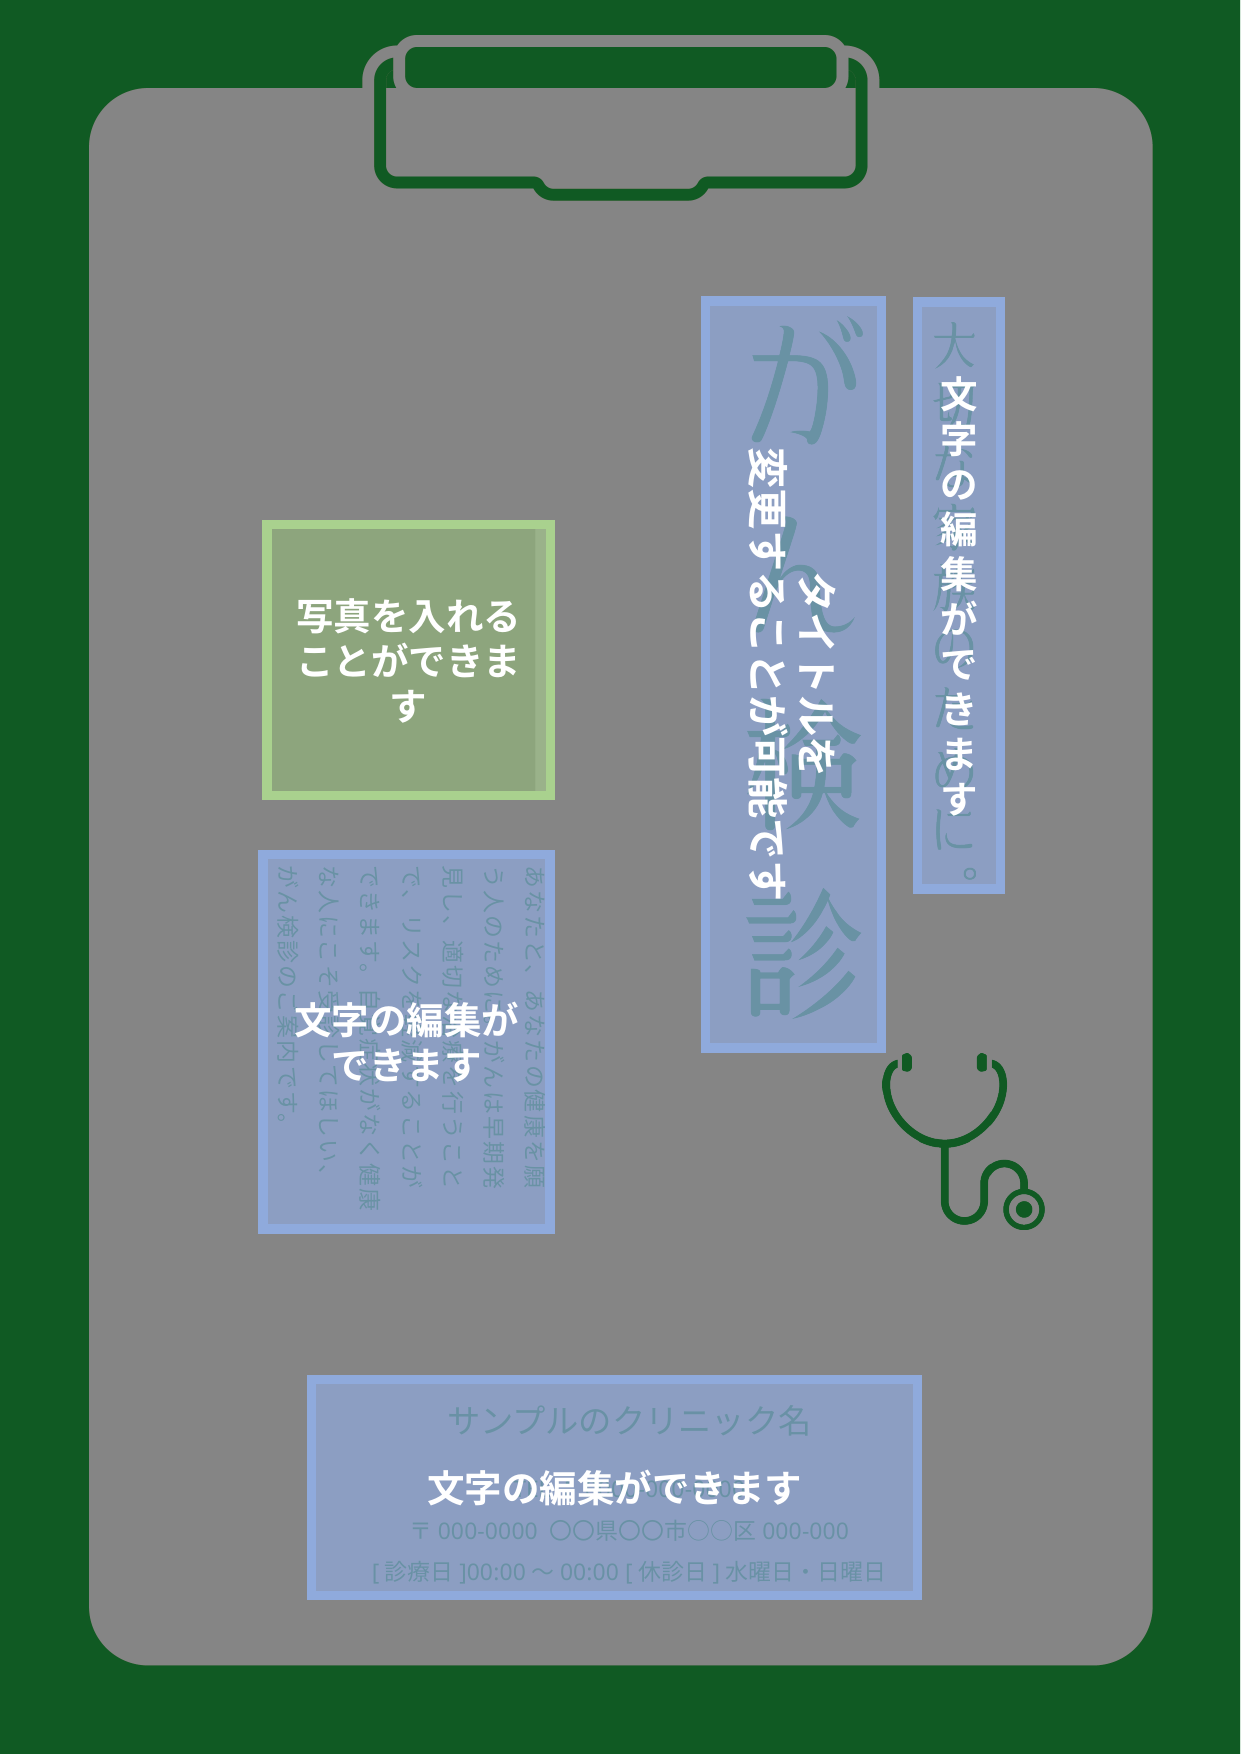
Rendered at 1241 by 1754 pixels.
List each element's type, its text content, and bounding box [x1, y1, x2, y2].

text_box [0, 0, 1241, 1754]
text_box 写真を入れることができます [266, 524, 551, 797]
text_box タイトルを 変更することが可能です [705, 300, 883, 1049]
text_box 文字の編集ができます [916, 301, 1002, 890]
text_box 文字の編集ができます [262, 854, 551, 1230]
picture [882, 1053, 1045, 1230]
picture [933, 322, 976, 880]
text_box 文字の編集ができます [311, 1378, 918, 1597]
picture [746, 316, 863, 1019]
